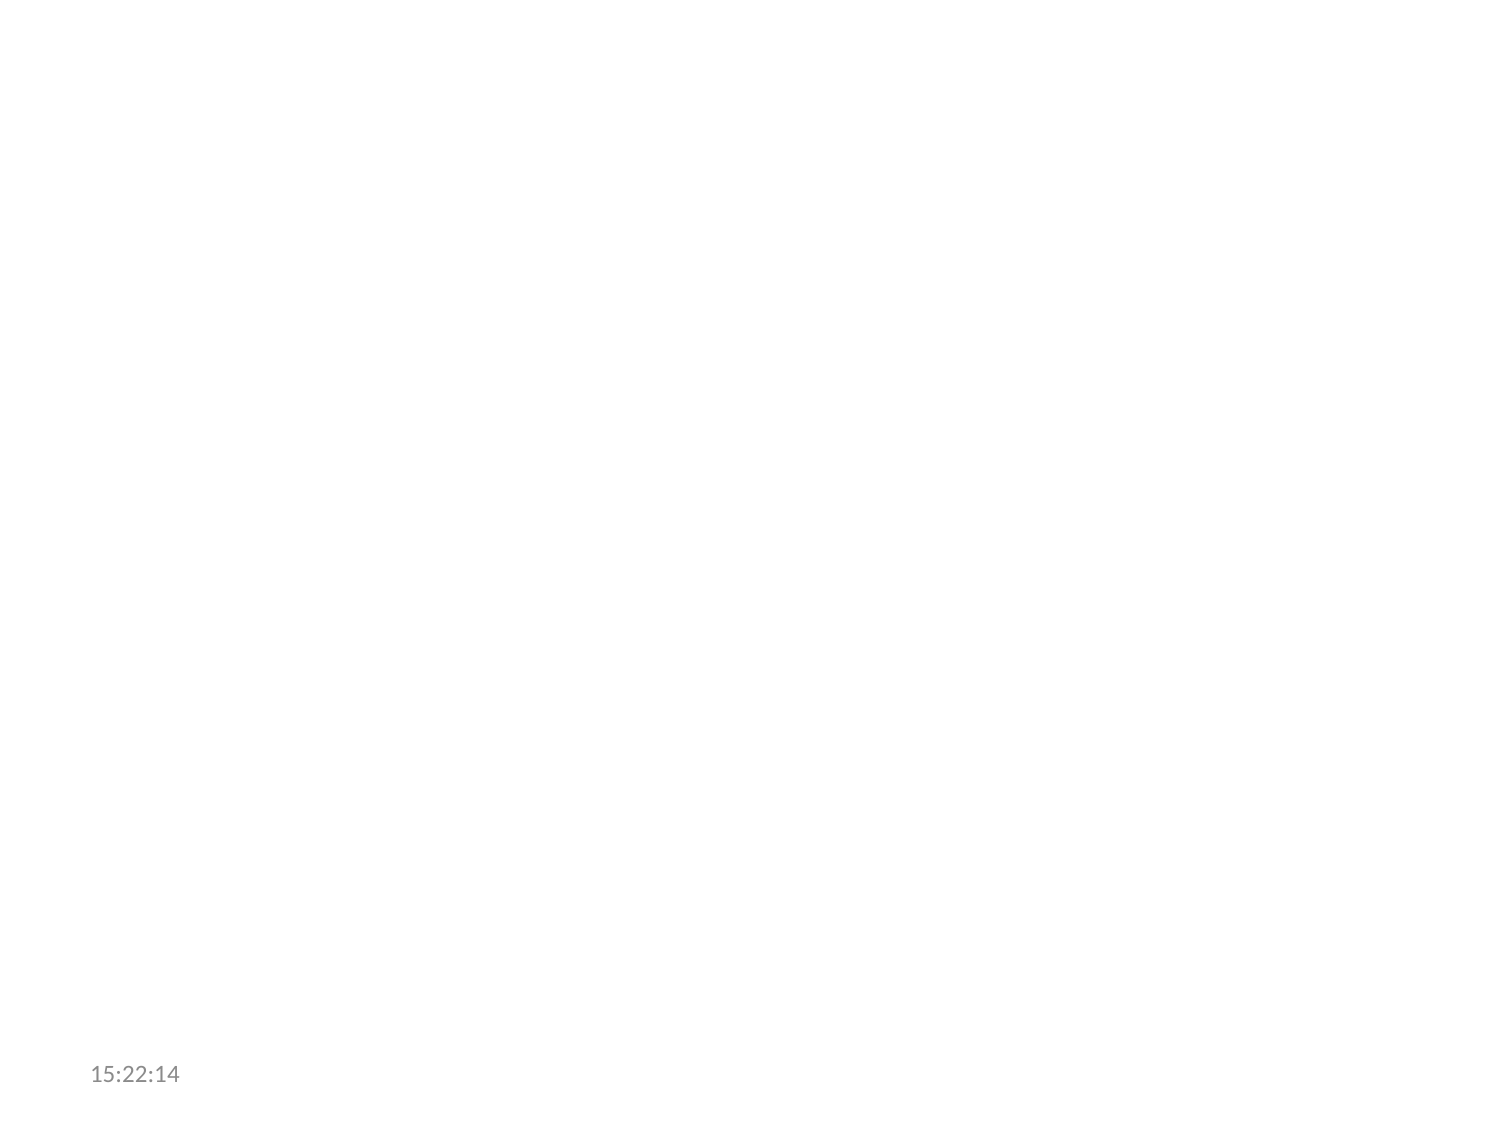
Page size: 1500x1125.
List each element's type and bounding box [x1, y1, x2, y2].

slide_number [75, 1042, 425, 1103]
